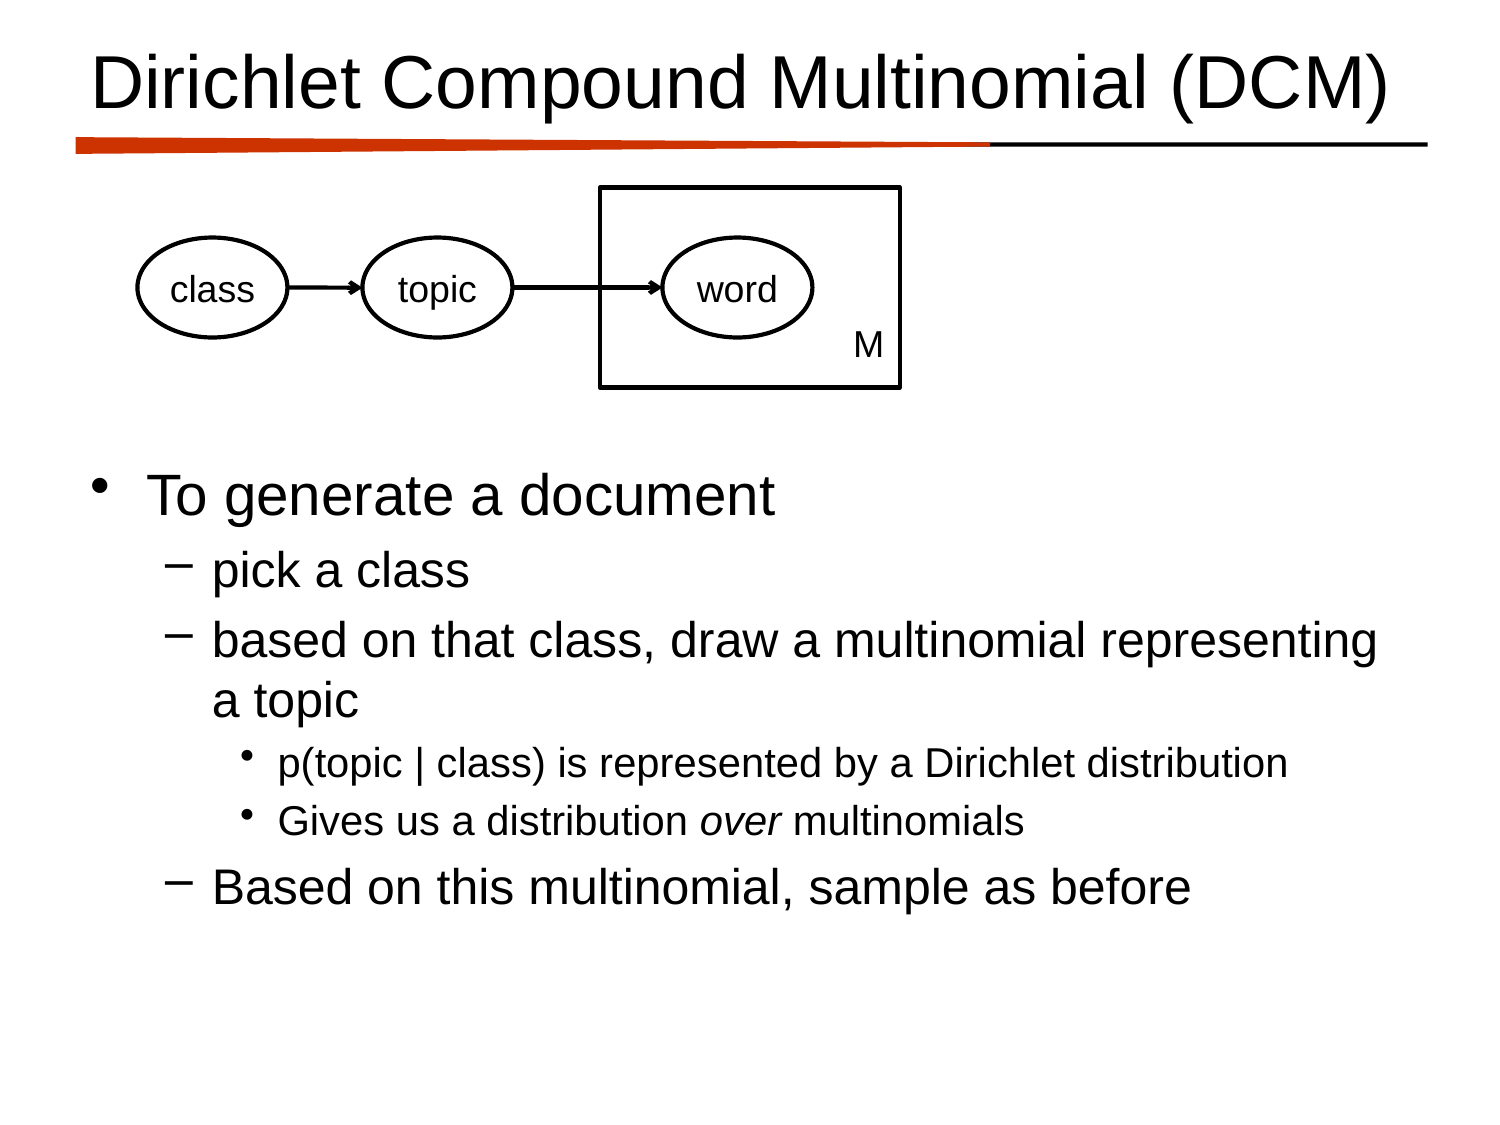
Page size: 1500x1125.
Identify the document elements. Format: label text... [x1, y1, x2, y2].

text_box M [824, 312, 913, 373]
text_box [599, 187, 900, 388]
text_box class [137, 237, 288, 338]
list To generate a document pick a class based on that class, draw a multinomial representing a topic p(topic | class) is represented by a Dirichlet distribution Gives us a distribution over multinomials Based on this multinomial, sample as before [74, 449, 1426, 1006]
text_box topic [362, 237, 513, 338]
title Dirichlet Compound Multinomial (DCM) [74, 24, 1426, 133]
